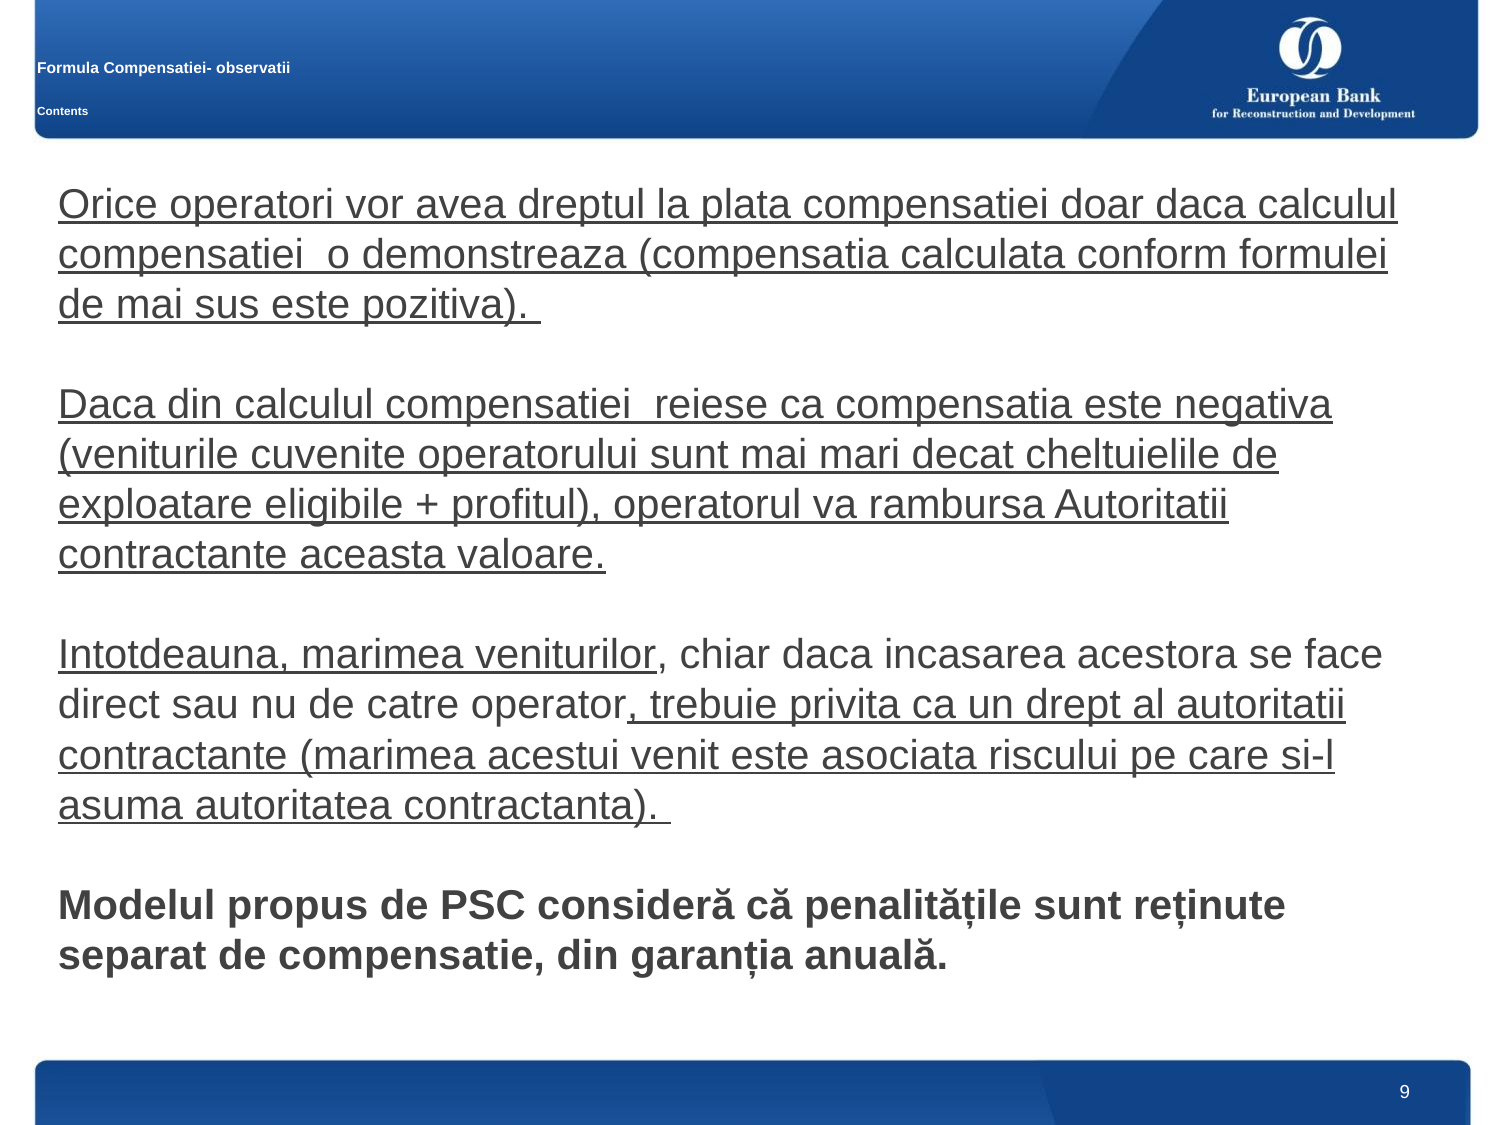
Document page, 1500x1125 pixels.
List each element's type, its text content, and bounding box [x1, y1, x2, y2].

title Formula Compensatiei- observatii Contents [37, 0, 1158, 143]
picture [0, 0, 1500, 1125]
slide_number 9 [1074, 1061, 1425, 1122]
list Orice operatori vor avea dreptul la plata compensatiei doar daca calculul compensatiei o demonstreaza (compensatia calculata conform formulei de mai sus este pozitiva). Daca din calculul compensatiei reiese ca compensatia este negativa (veniturile cuvenite operatorului sunt mai mari decat cheltuielile de exploatare eligibile + profitul), operatorul va rambursa Autoritatii contractante aceasta valoare. Intotdeauna, marimea veniturilor, chiar daca incasarea acestora se face direct sau nu de catre operator, trebuie privita ca un drept al autoritatii contractante (marimea acestui venit este asociata riscului pe care si-l asuma autoritatea contractanta). Modelul propus de PSC consideră că penalitățile sunt reținute separat de compensatie, din garanția anuală. [57, 177, 1441, 1011]
